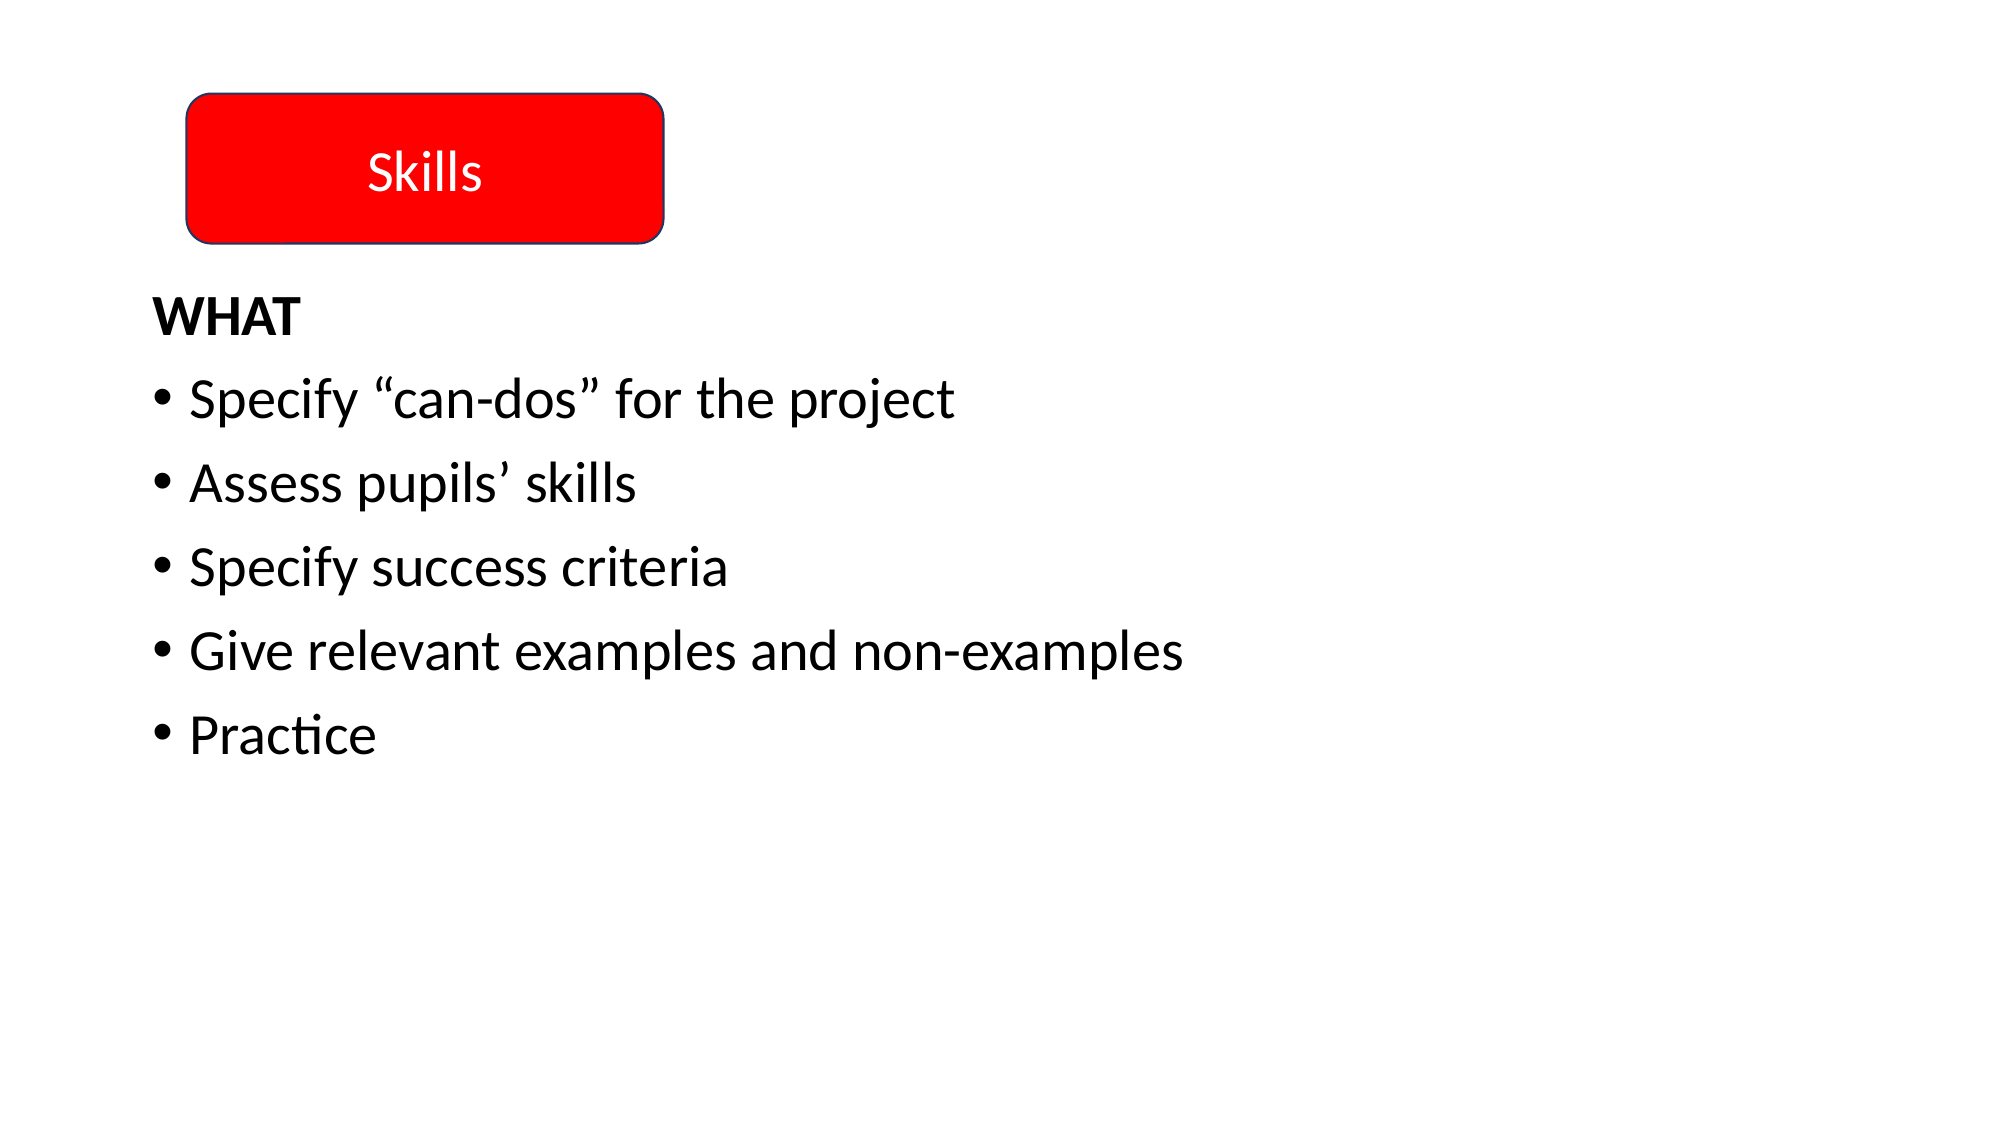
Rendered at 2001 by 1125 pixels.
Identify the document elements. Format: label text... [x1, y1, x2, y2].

list WHAT Specify “can-dos” for the project Assess pupils’ skills Specify success criteria Give relevant examples and non-examples Practice [137, 277, 1863, 992]
text_box Skills [186, 93, 664, 244]
